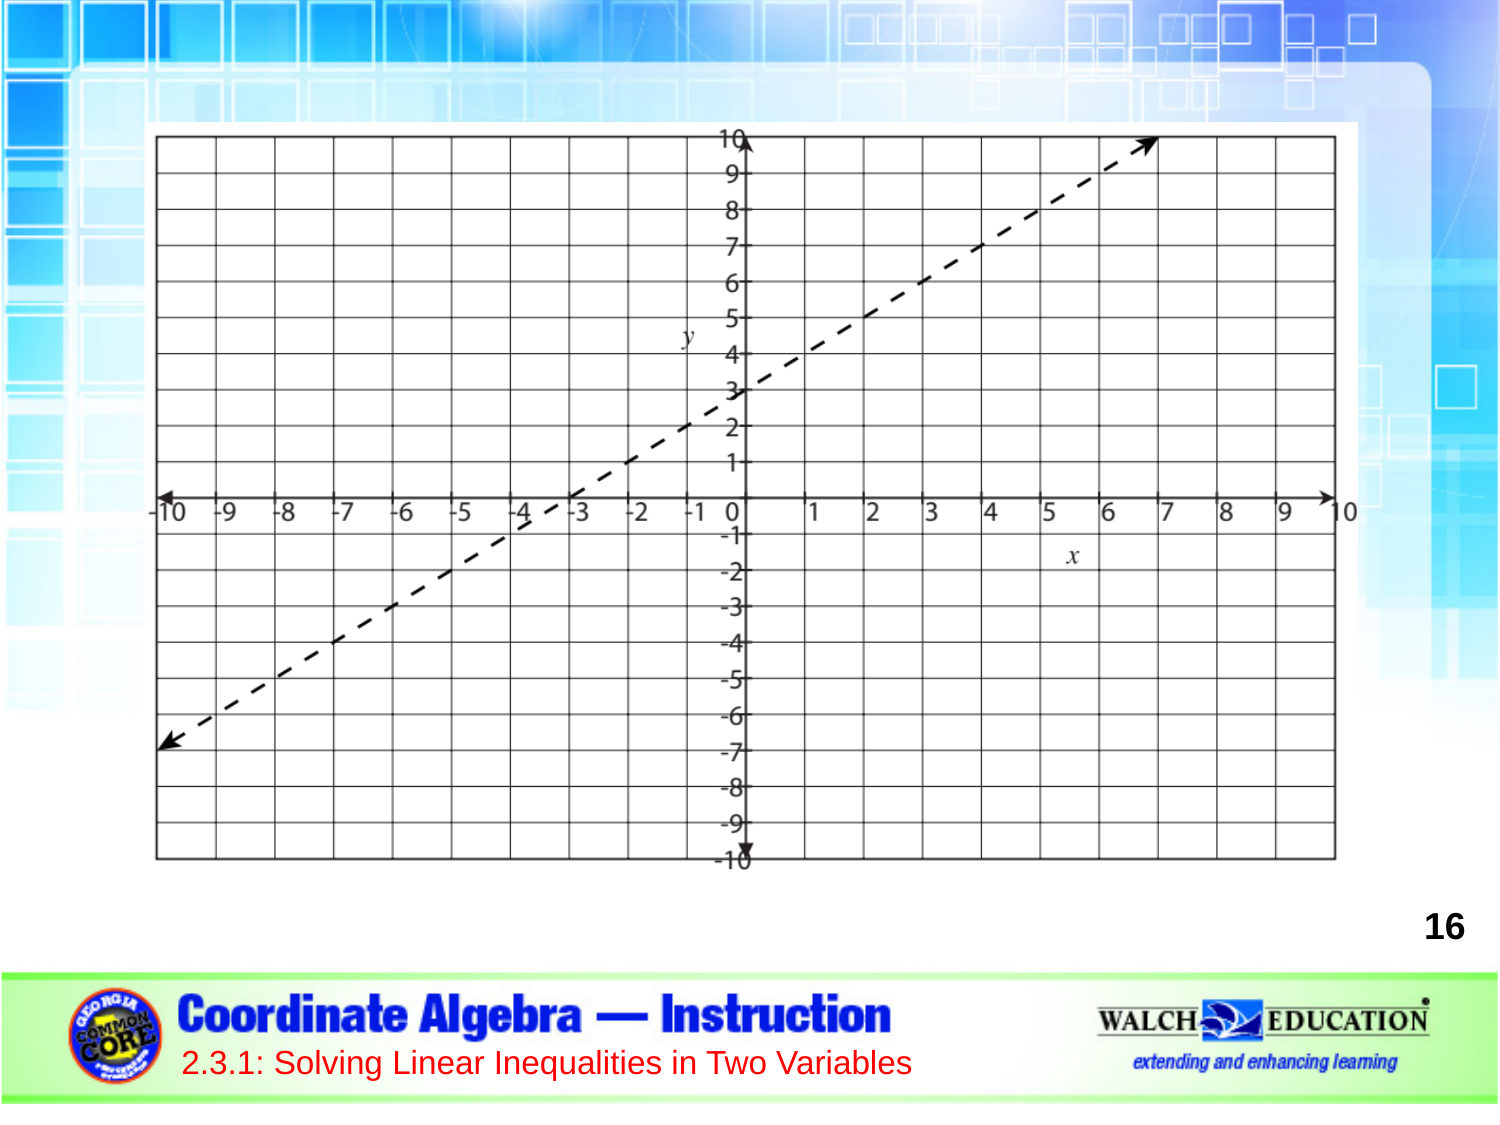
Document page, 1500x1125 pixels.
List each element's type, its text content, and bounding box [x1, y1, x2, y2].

list 2.3.1: Solving Linear Inequalities in Two Variables [166, 1033, 1074, 1078]
picture [1, 0, 1500, 1104]
slide_number 16 [1361, 901, 1481, 949]
